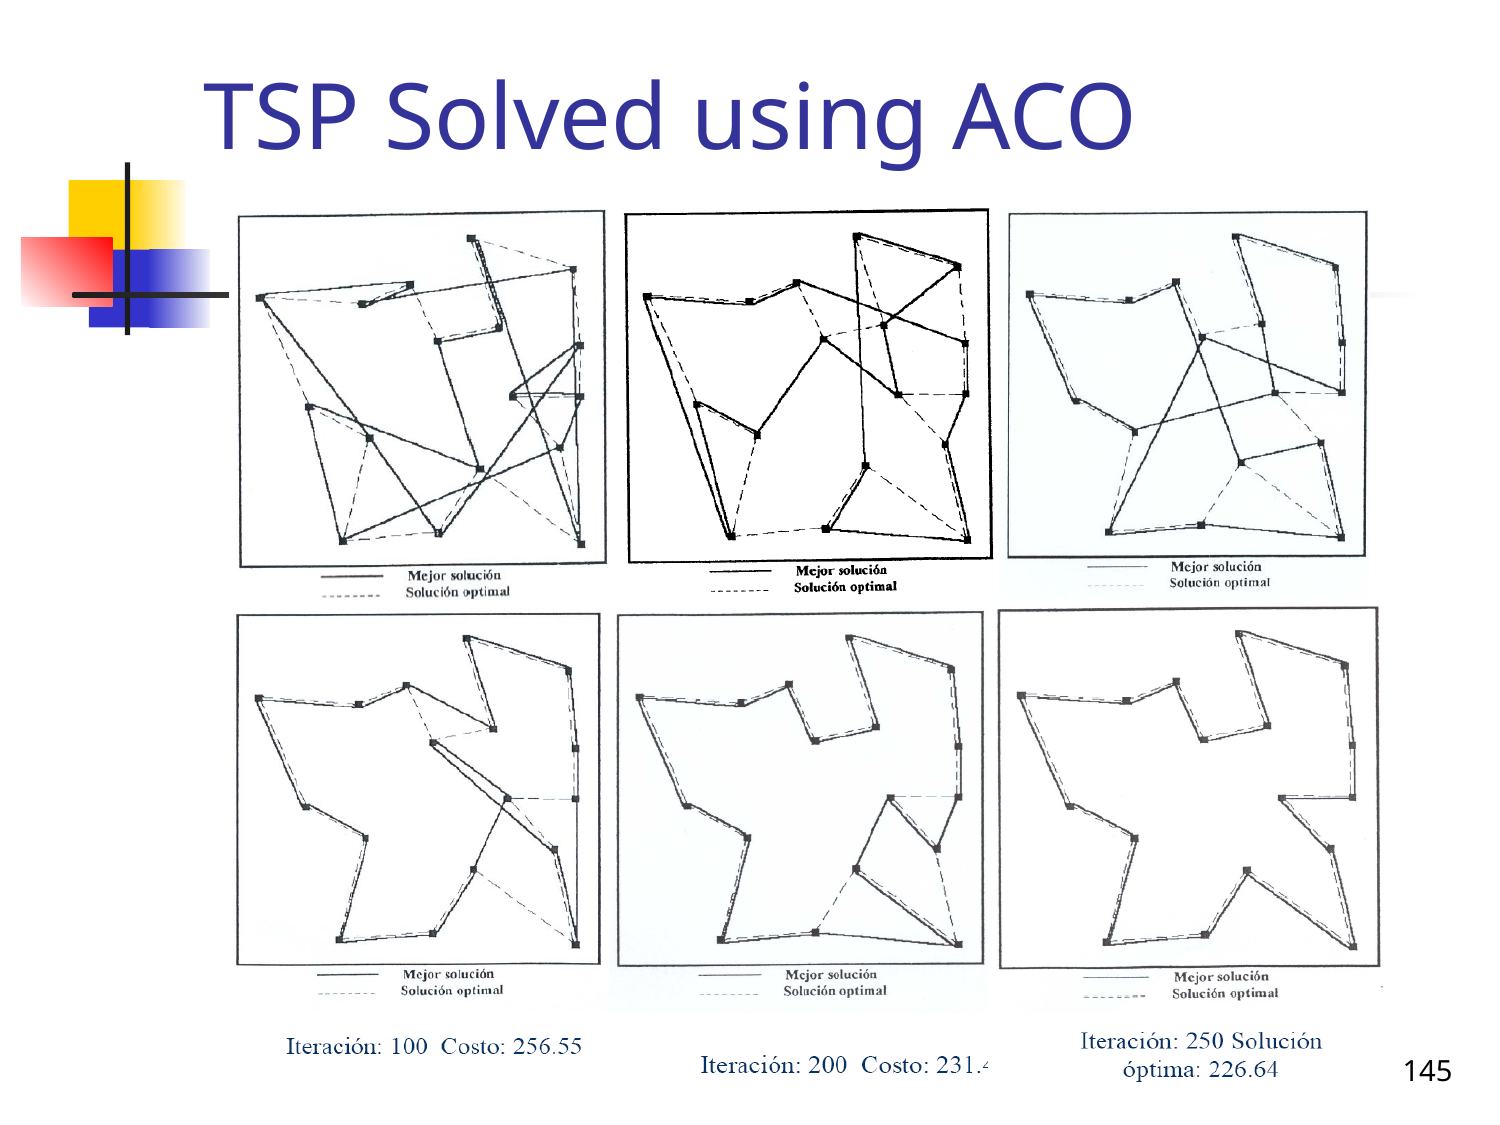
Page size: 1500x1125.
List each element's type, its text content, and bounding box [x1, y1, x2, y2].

title TSP Solved using ACO [188, 24, 1468, 176]
slide_number 145 [1154, 1023, 1468, 1100]
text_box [229, 206, 1388, 1088]
